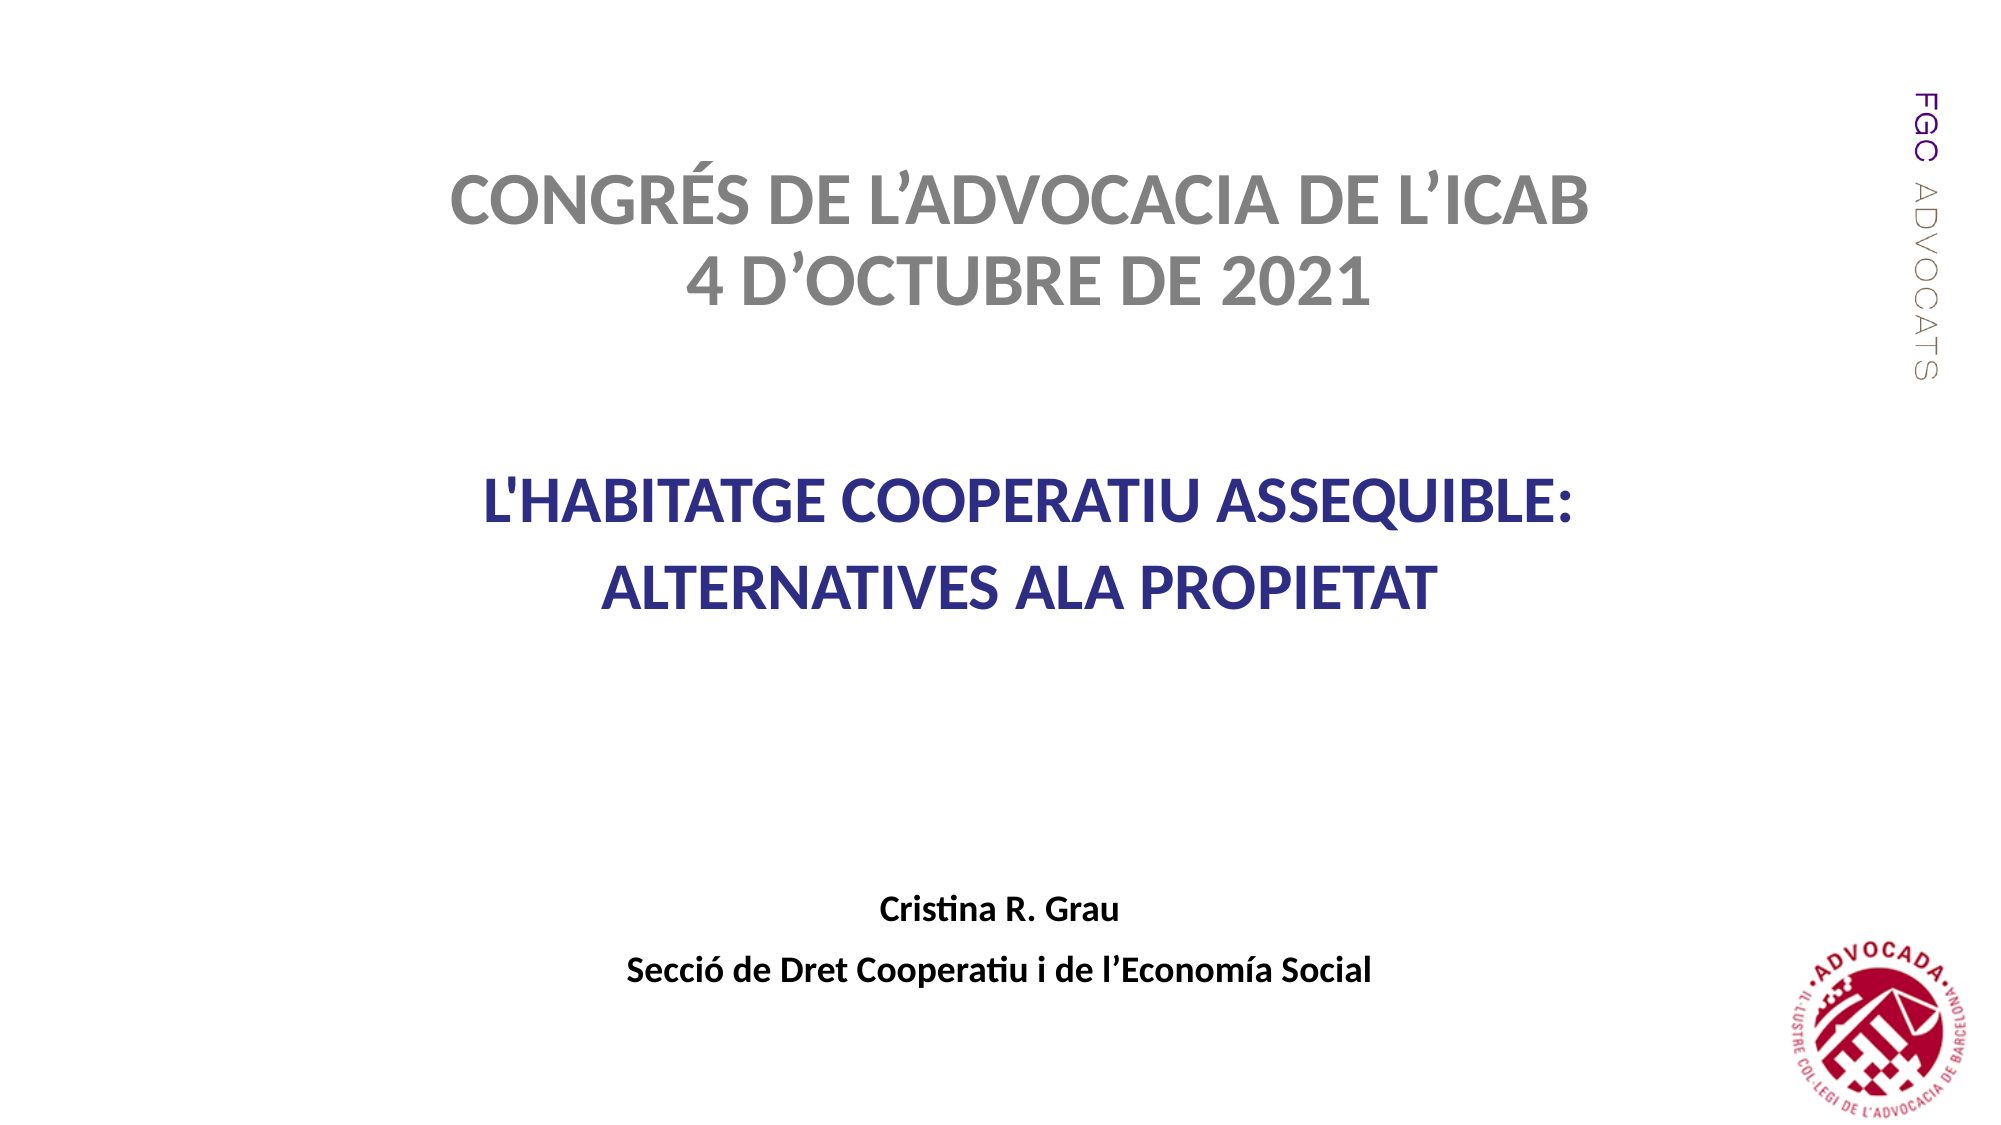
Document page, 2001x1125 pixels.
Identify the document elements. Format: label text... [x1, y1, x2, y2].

title CONGRÉS DE L’ADVOCACIA DE L’ICAB 4 D’OCTUBRE DE 2021 L'HABITATGE COOPERATIU ASSEQUIBLE: ALTERNATIVES ALA PROPIETAT [421, 78, 1638, 635]
subtitle Cristina R. Grau Secció de Dret Cooperatiu i de l’Economía Social [249, 800, 1750, 1073]
picture [1763, 928, 2000, 1124]
picture [1909, 89, 1940, 386]
